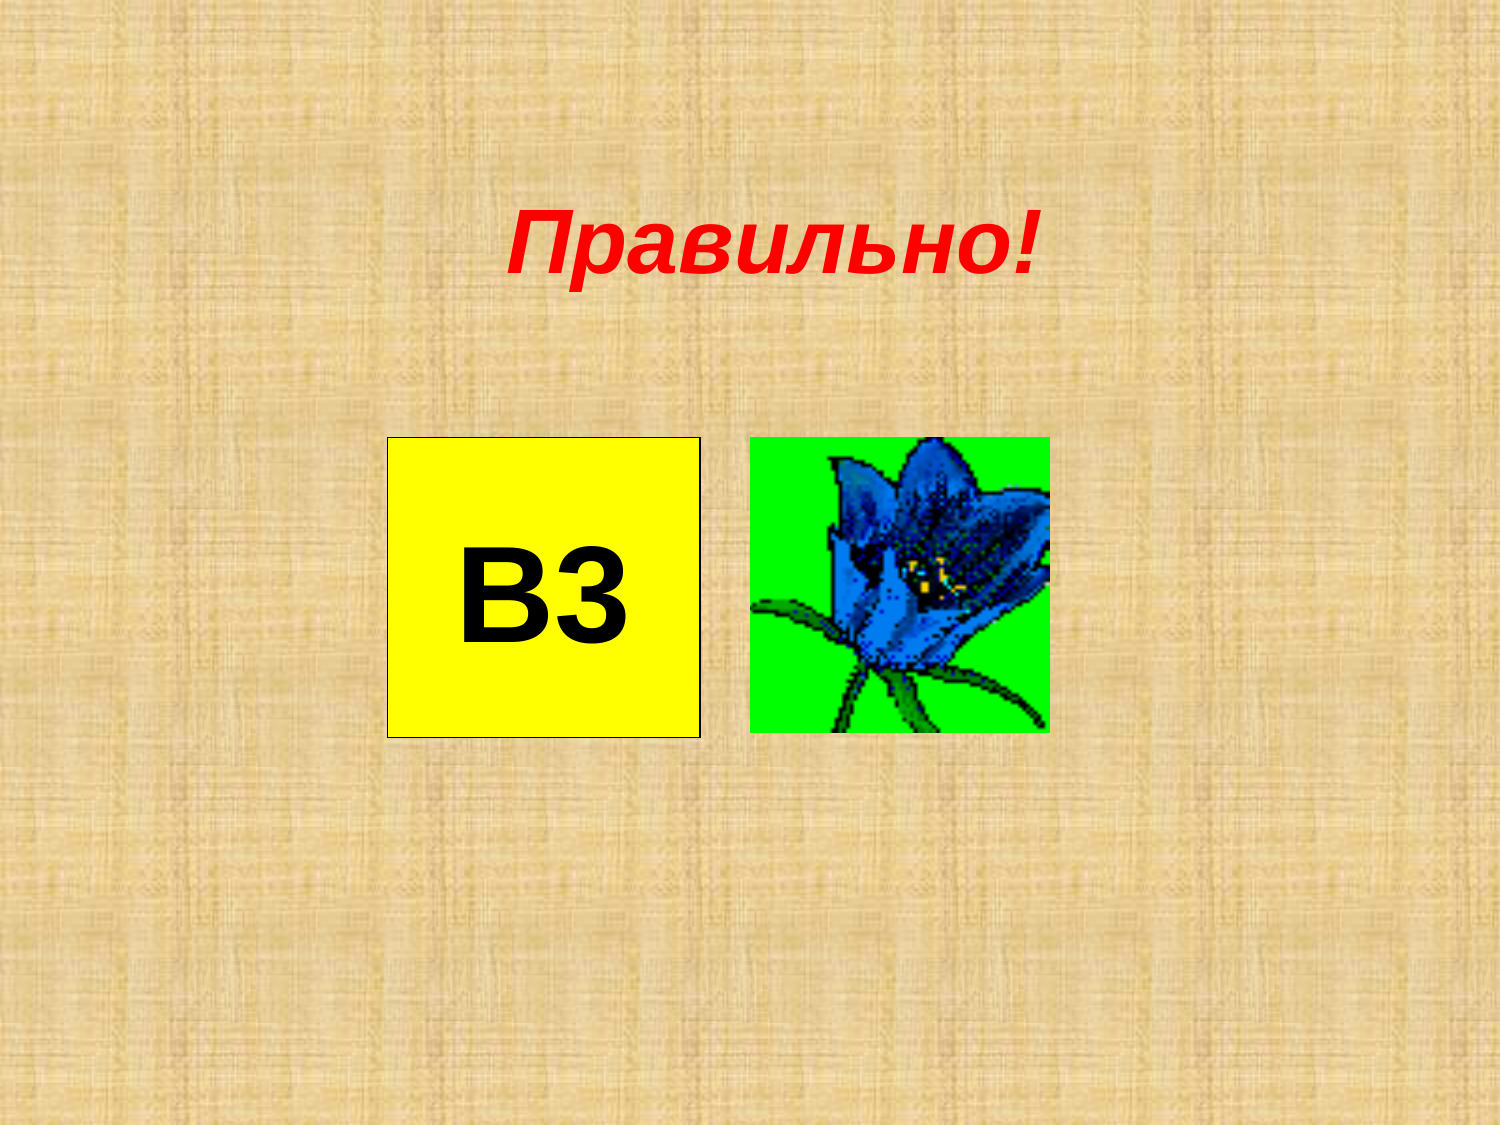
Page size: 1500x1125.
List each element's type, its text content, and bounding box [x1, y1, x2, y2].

text_box B3 [387, 437, 700, 738]
picture [0, 0, 1500, 1125]
text_box Правильно! [387, 174, 1163, 300]
